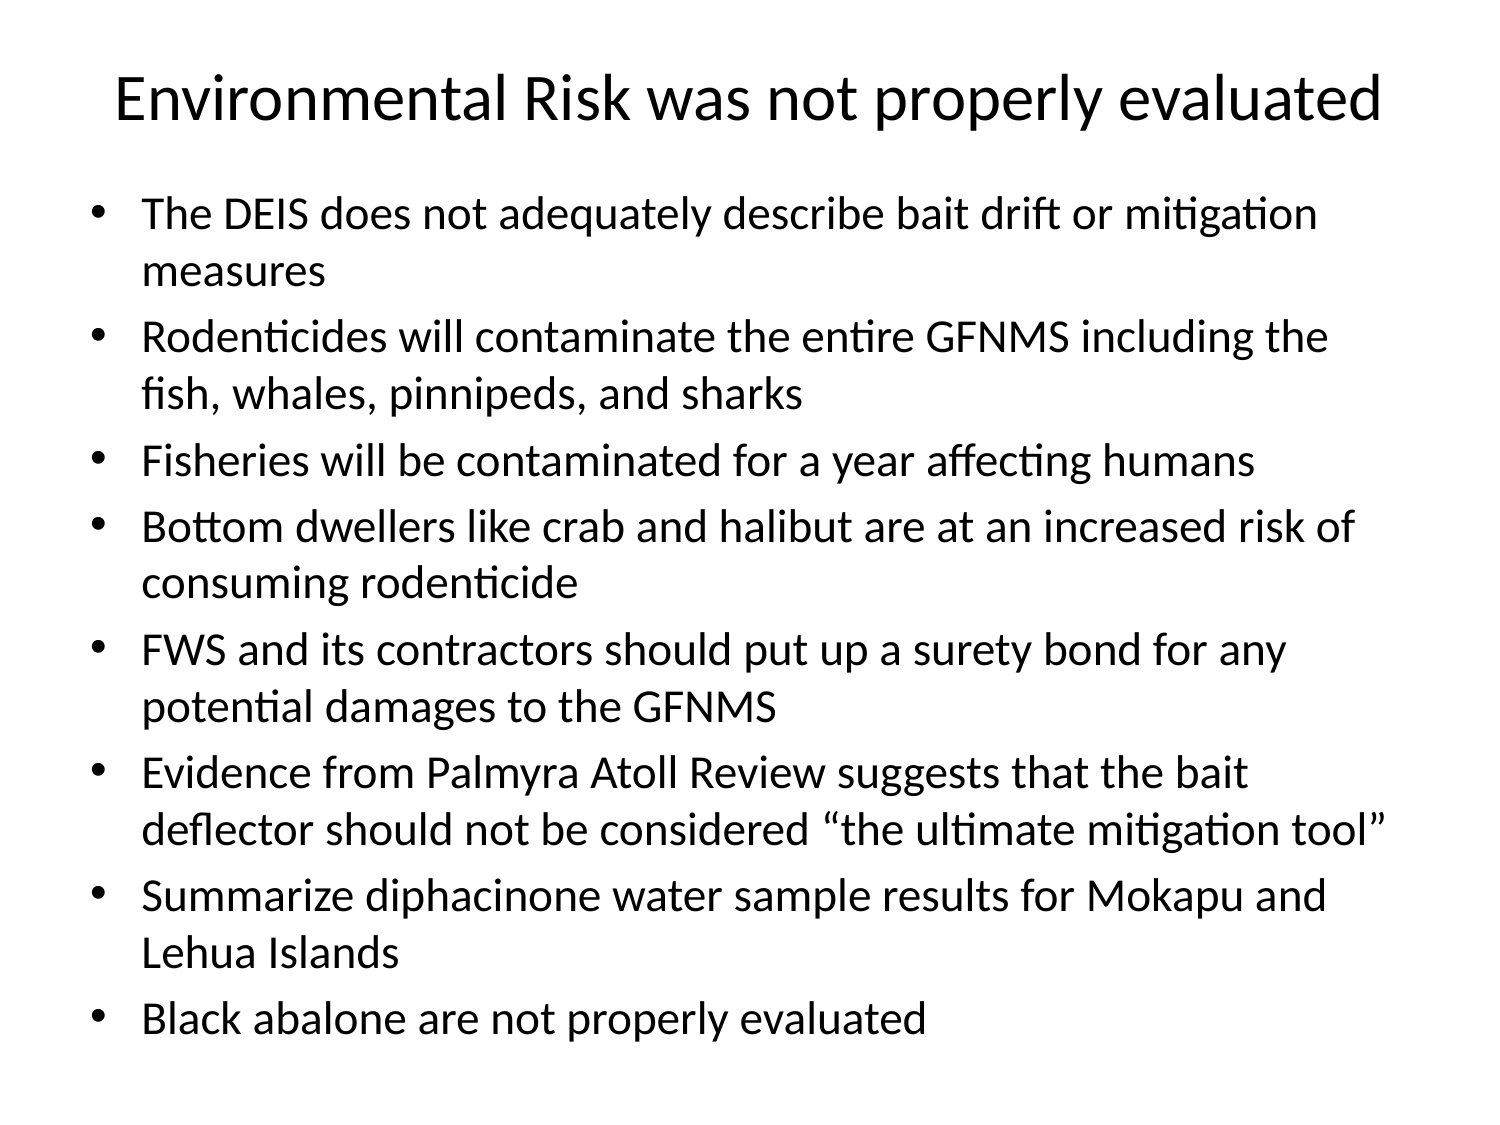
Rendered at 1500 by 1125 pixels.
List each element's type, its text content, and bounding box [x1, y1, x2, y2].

list The DEIS does not adequately describe bait drift or mitigation measures Rodenticides will contaminate the entire GFNMS including the fish, whales, pinnipeds, and sharks Fisheries will be contaminated for a year affecting humans Bottom dwellers like crab and halibut are at an increased risk of consuming rodenticide FWS and its contractors should put up a surety bond for any potential damages to the GFNMS Evidence from Palmyra Atoll Review suggests that the bait deflector should not be considered “the ultimate mitigation tool” Summarize diphacinone water sample results for Mokapu and Lehua Islands Black abalone are not properly evaluated [75, 174, 1425, 1075]
title Environmental Risk was not properly evaluated [37, 24, 1463, 163]
